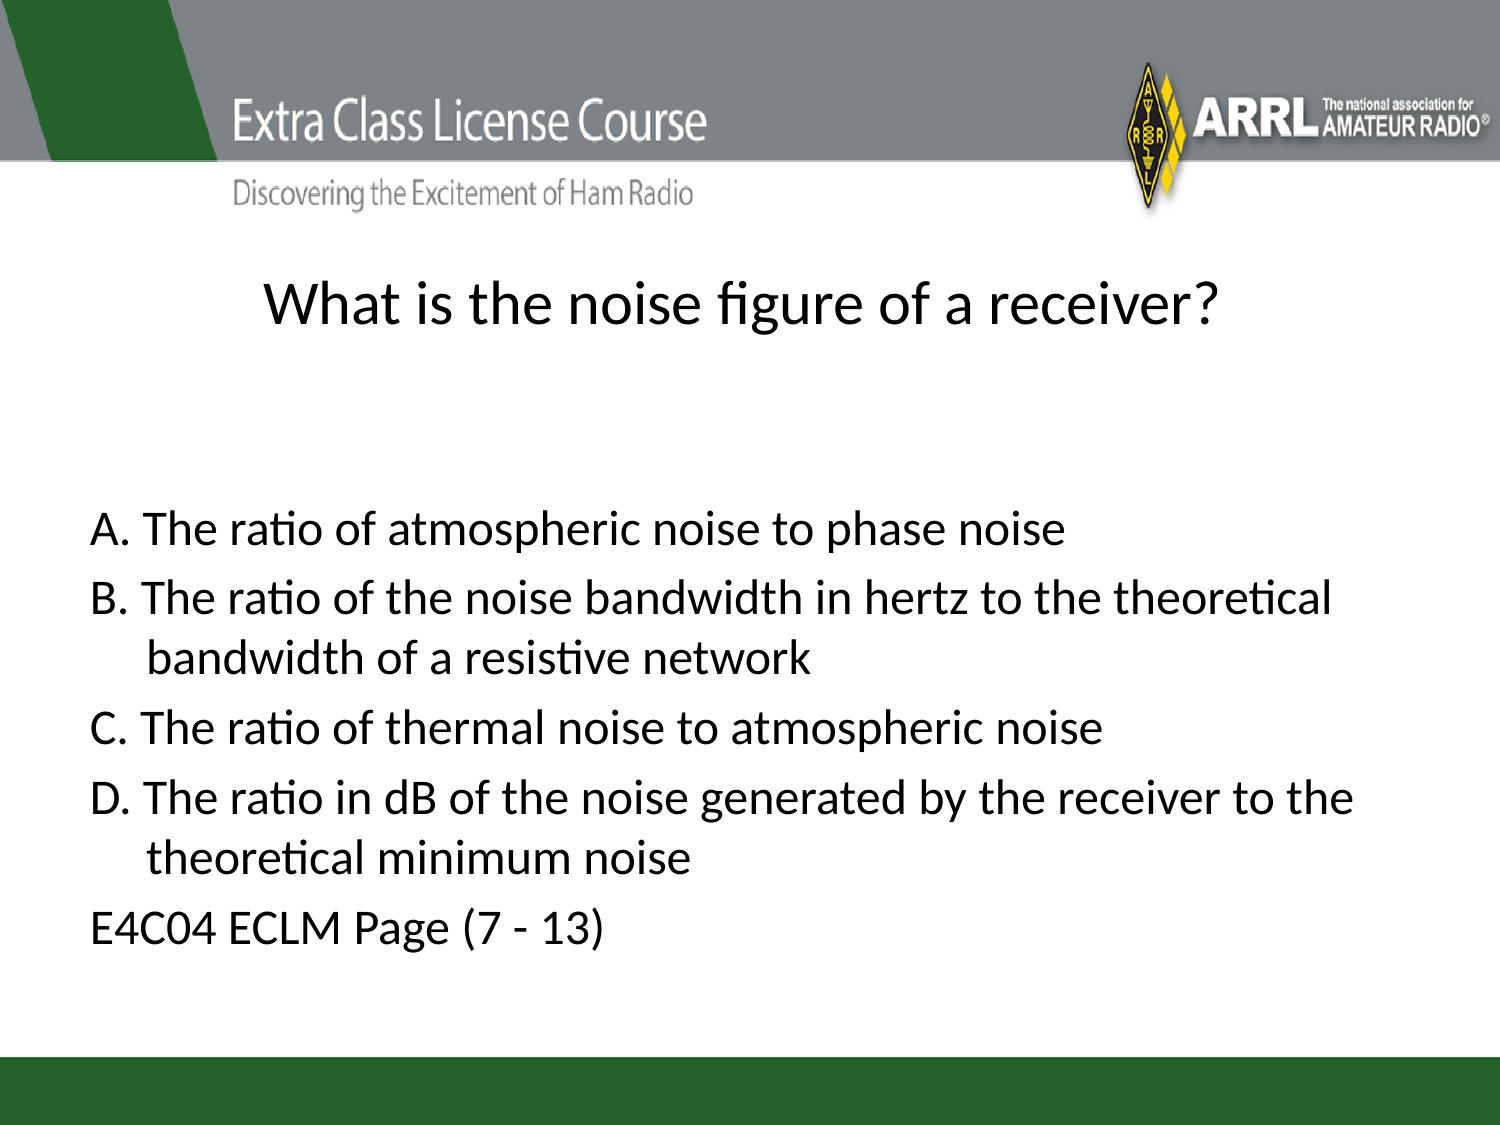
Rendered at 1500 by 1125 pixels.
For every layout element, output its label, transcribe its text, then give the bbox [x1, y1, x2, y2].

list A. The ratio of atmospheric noise to phase noise B. The ratio of the noise bandwidth in hertz to the theoretical bandwidth of a resistive network C. The ratio of thermal noise to atmospheric noise D. The ratio in dB of the noise generated by the receiver to the theoretical minimum noise E4C04 ECLM Page (7 - 13) [75, 487, 1425, 1005]
picture [0, 0, 1500, 1125]
title What is the noise figure of a receiver? [75, 254, 1425, 435]
